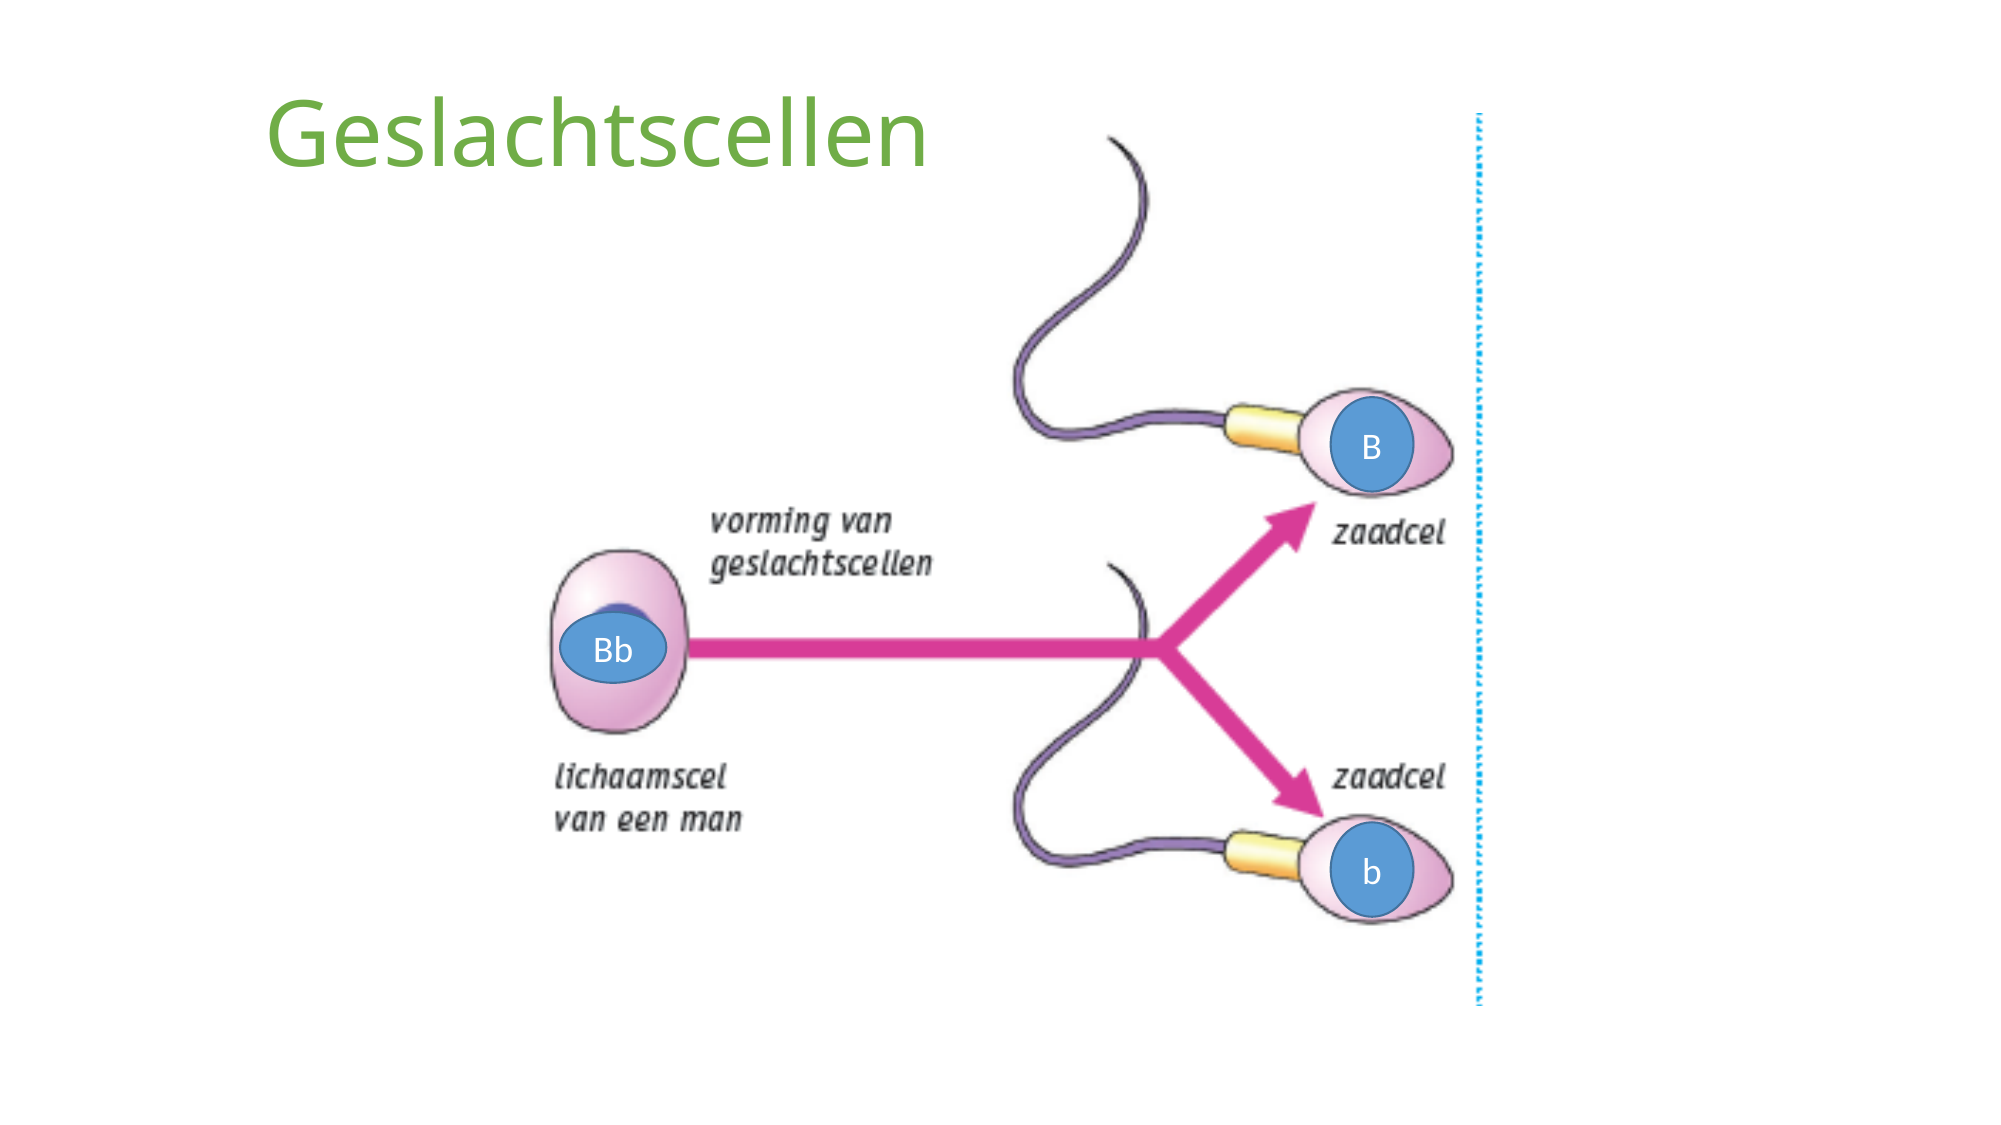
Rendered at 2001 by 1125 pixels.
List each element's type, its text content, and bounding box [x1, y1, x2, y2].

title Geslachtscellen [249, 42, 1319, 231]
picture [515, 113, 1487, 1006]
